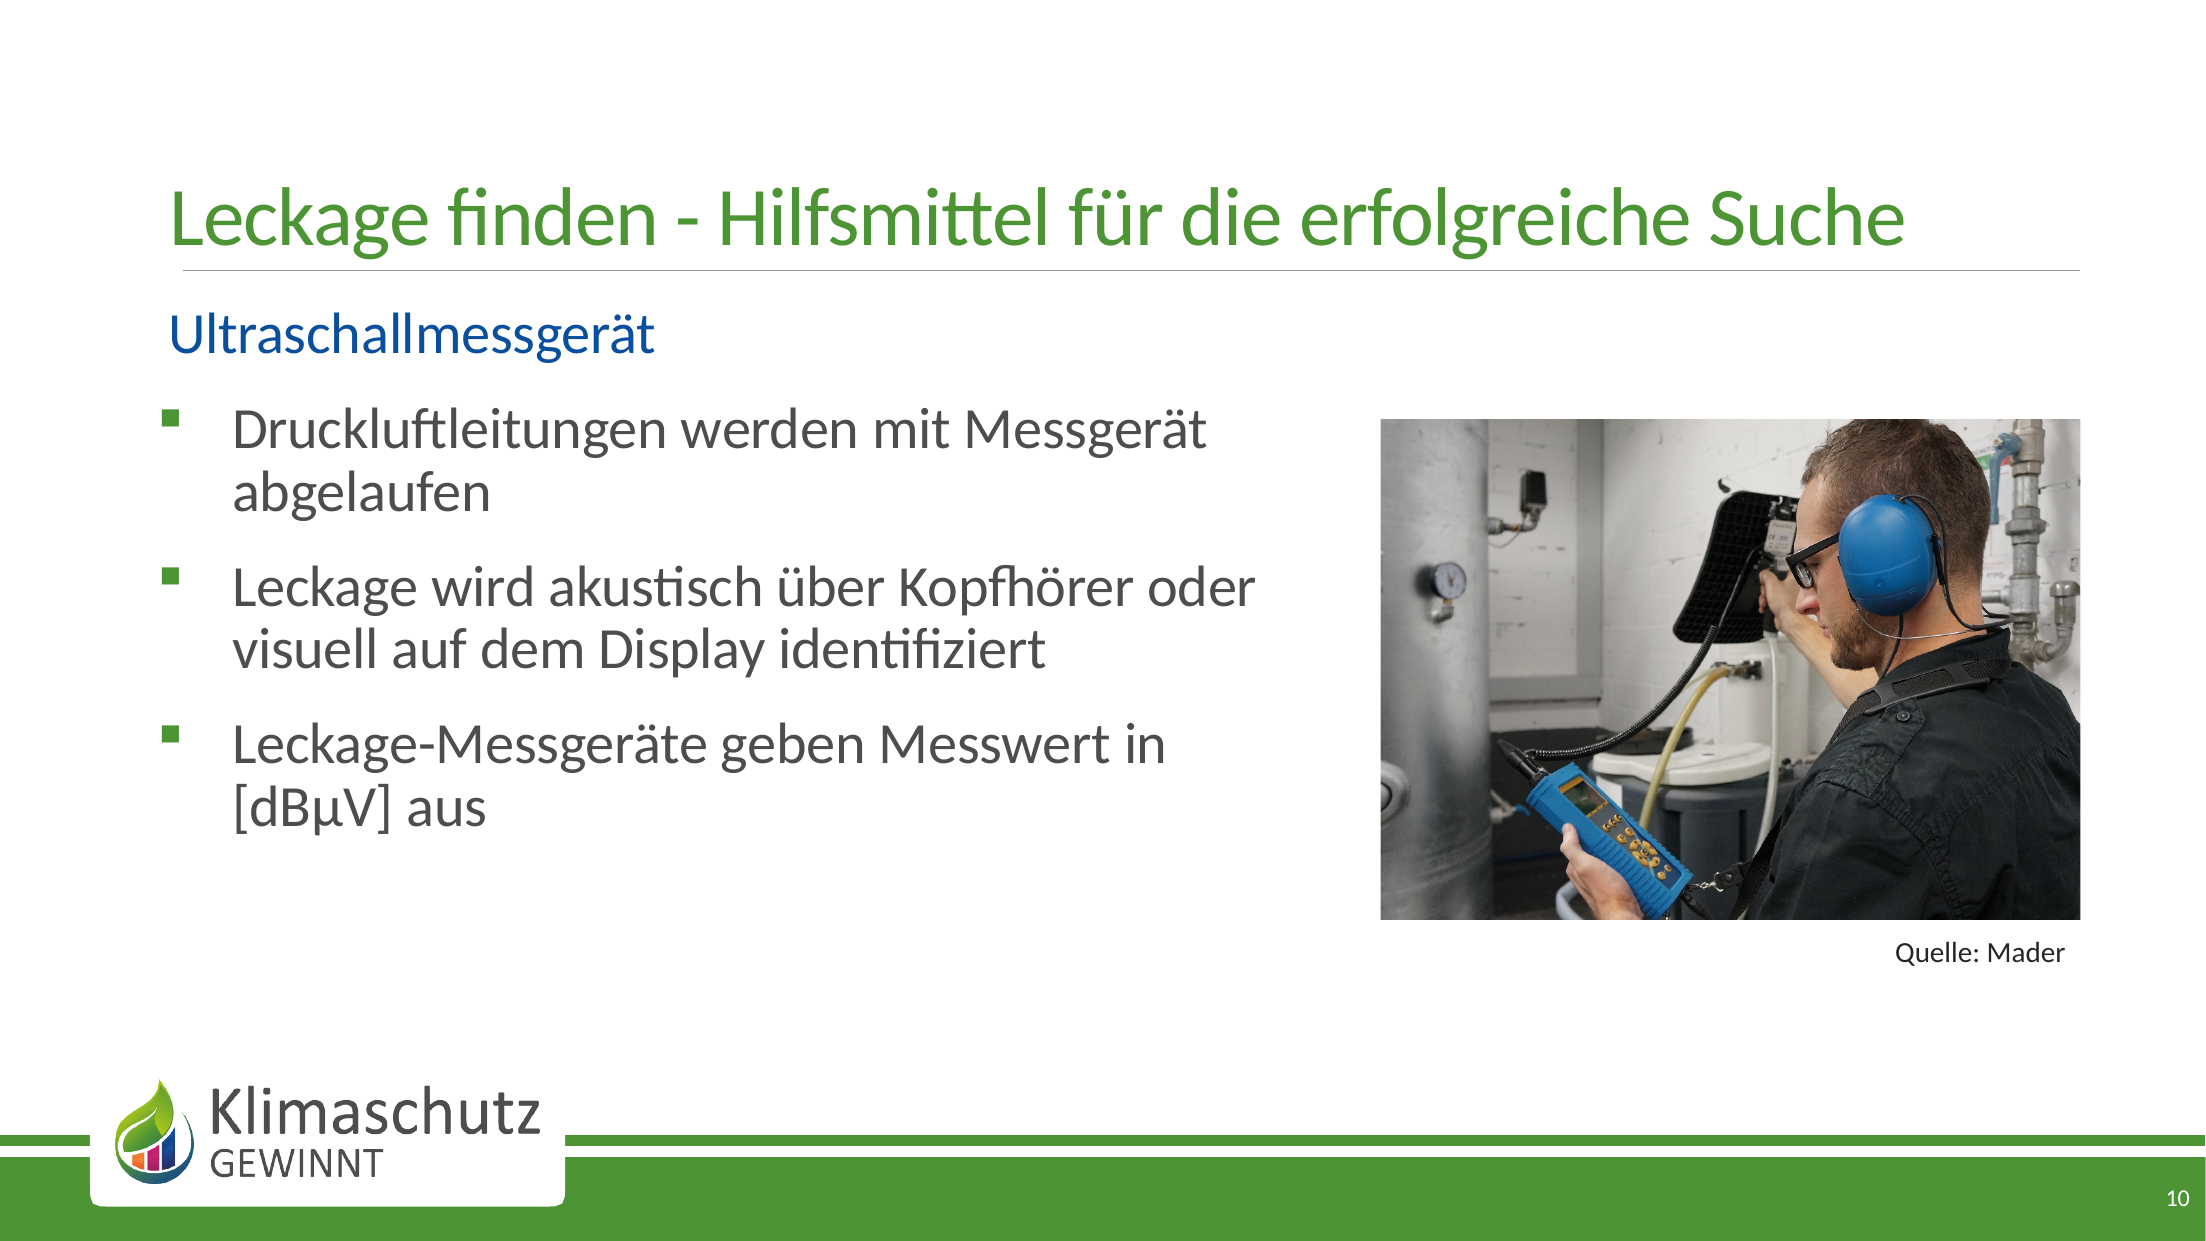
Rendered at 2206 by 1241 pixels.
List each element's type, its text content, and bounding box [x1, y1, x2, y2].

text_box Quelle: Mader [1816, 928, 2081, 977]
slide_number 10 [2040, 841, 2191, 1241]
picture [1379, 418, 2081, 920]
list Ultraschallmessgerät Druckluftleitungen werden mit Messgerät abgelaufen Leckage wird akustisch über Kopfhörer oder visuell auf dem Display identifiziert Leckage-Messgeräte geben Messwert in [dBµV] aus [155, 295, 1341, 1044]
title Leckage finden - Hilfsmittel für die erfolgreiche Suche [154, 63, 2081, 271]
picture [113, 1076, 543, 1190]
